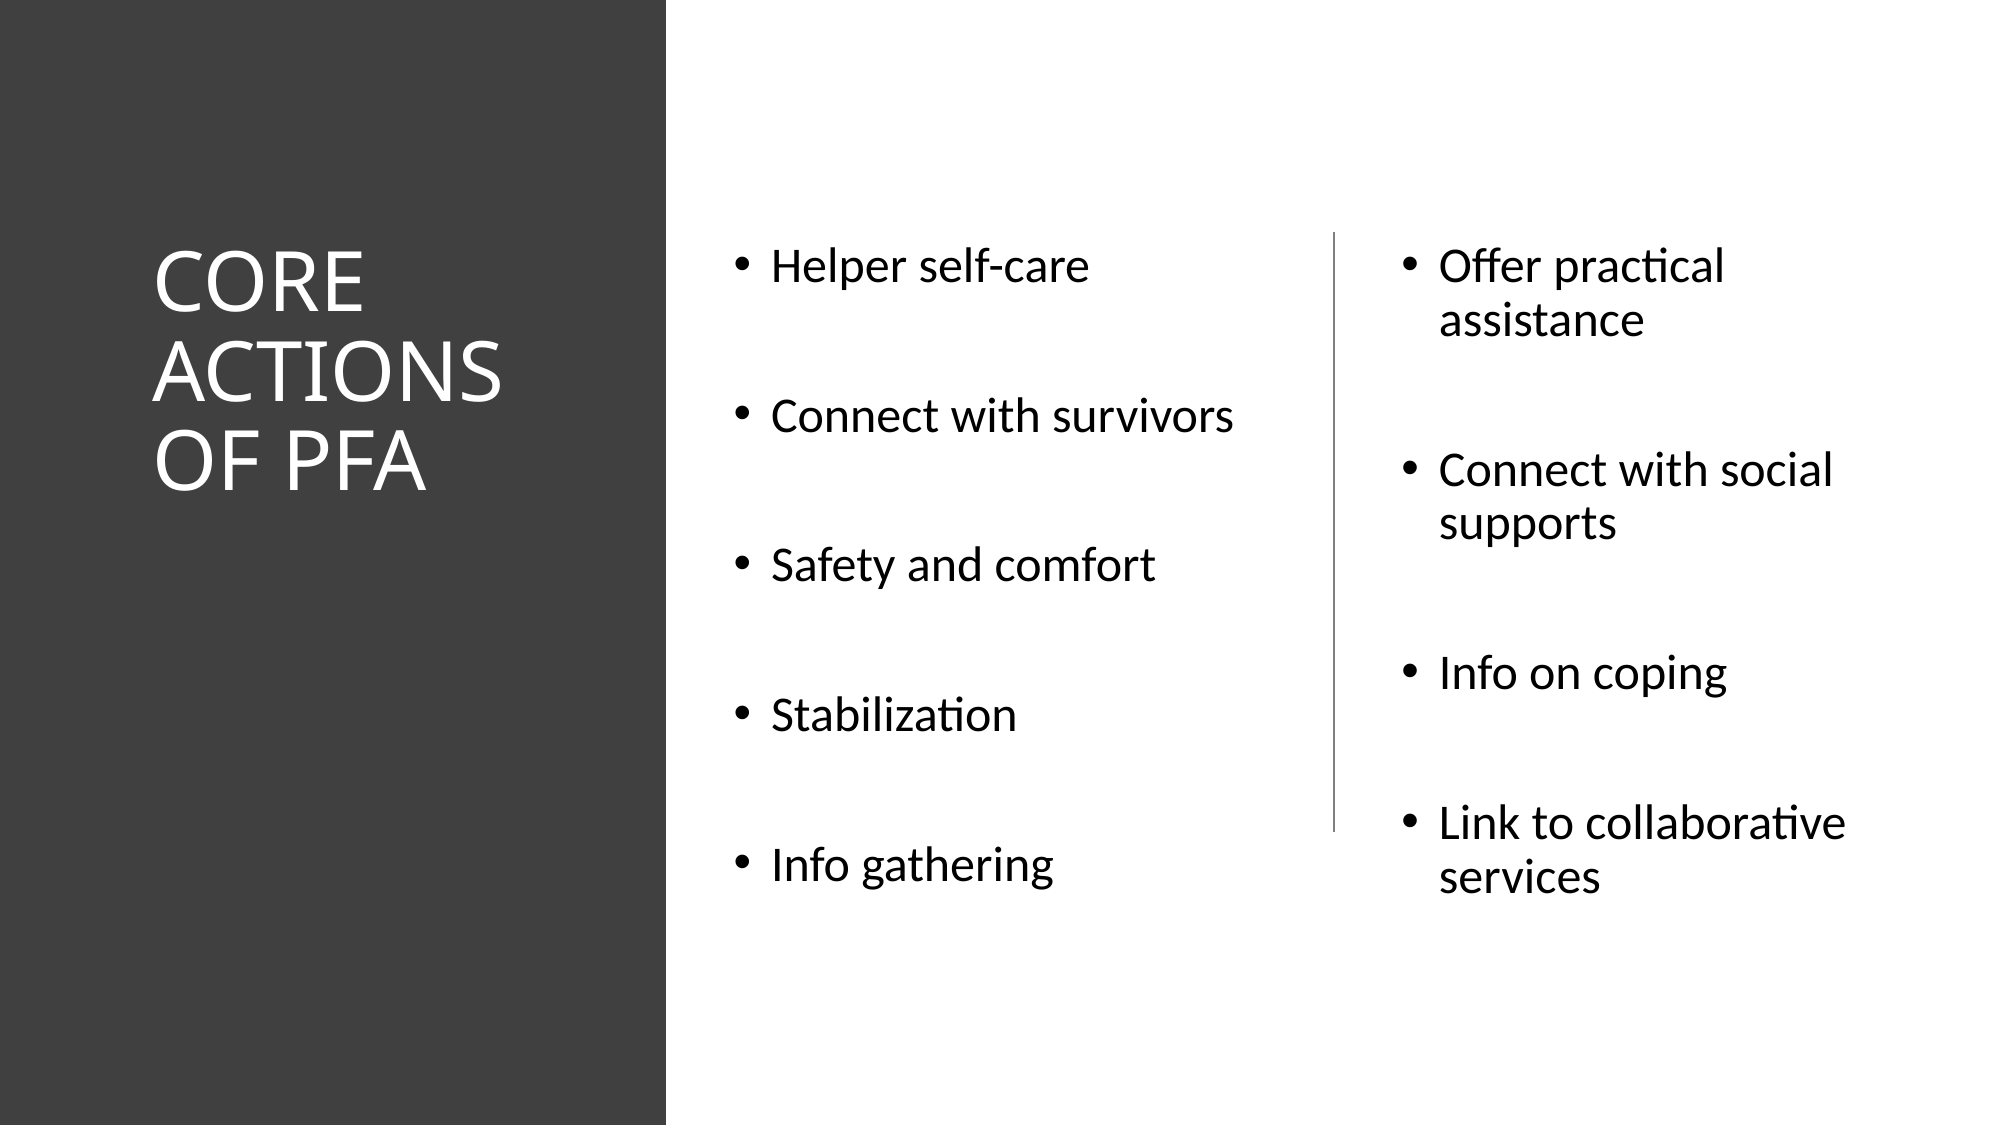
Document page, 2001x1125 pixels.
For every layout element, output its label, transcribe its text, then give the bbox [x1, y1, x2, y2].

text_box [0, 0, 667, 1125]
title CORE ACTIONS OF PFA [137, 231, 613, 948]
list Offer practical assistance Connect with social supports Info on coping Link to collaborative services [1386, 231, 1911, 948]
list Helper self-care Connect with survivors Safety and comfort Stabilization Info gathering [718, 231, 1281, 948]
